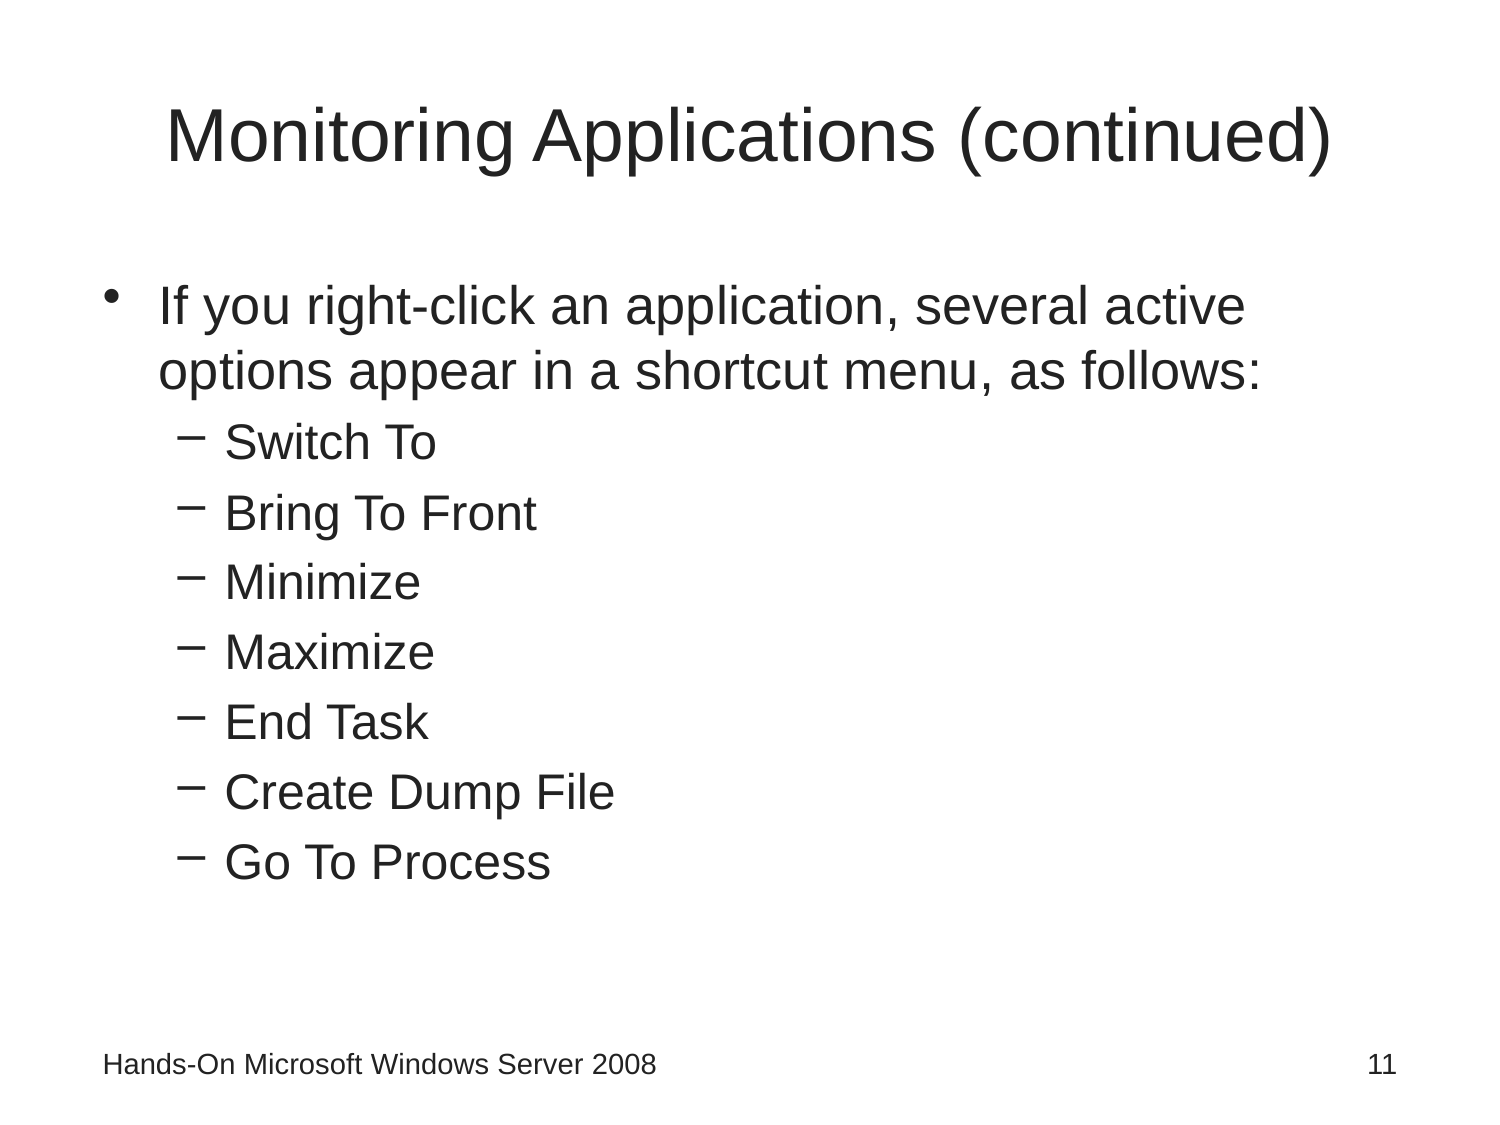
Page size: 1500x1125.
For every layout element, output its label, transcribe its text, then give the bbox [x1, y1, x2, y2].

slide_number 11 [1074, 1037, 1413, 1101]
footer Hands-On Microsoft Windows Server 2008 [87, 1037, 1051, 1101]
list If you right-click an application, several active options appear in a shortcut menu, as follows: Switch To Bring To Front Minimize Maximize End Task Create Dump File Go To Process [87, 262, 1438, 1013]
title Monitoring Applications (continued) [87, 37, 1413, 226]
